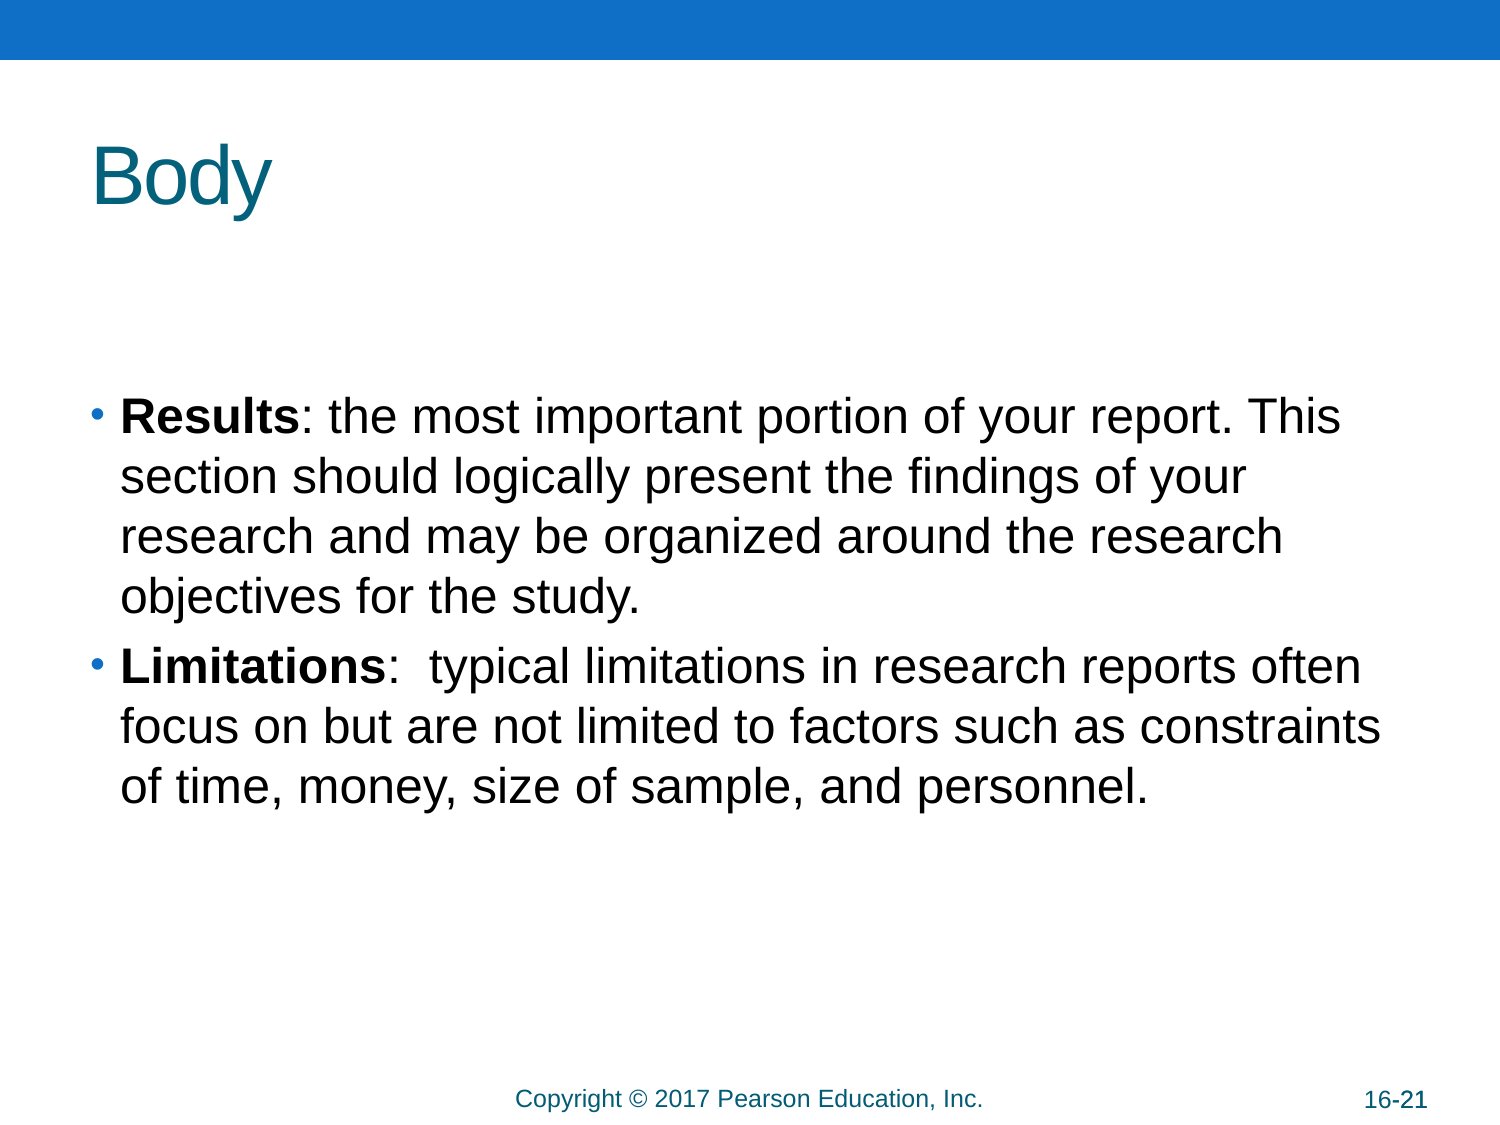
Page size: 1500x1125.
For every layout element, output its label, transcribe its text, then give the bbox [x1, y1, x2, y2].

title Body [75, 90, 1425, 253]
list Results: the most important portion of your report. This section should logically present the findings of your research and may be organized around the research objectives for the study. Limitations: typical limitations in research reports often focus on but are not limited to factors such as constraints of time, money, size of sample, and personnel. [75, 376, 1425, 1125]
